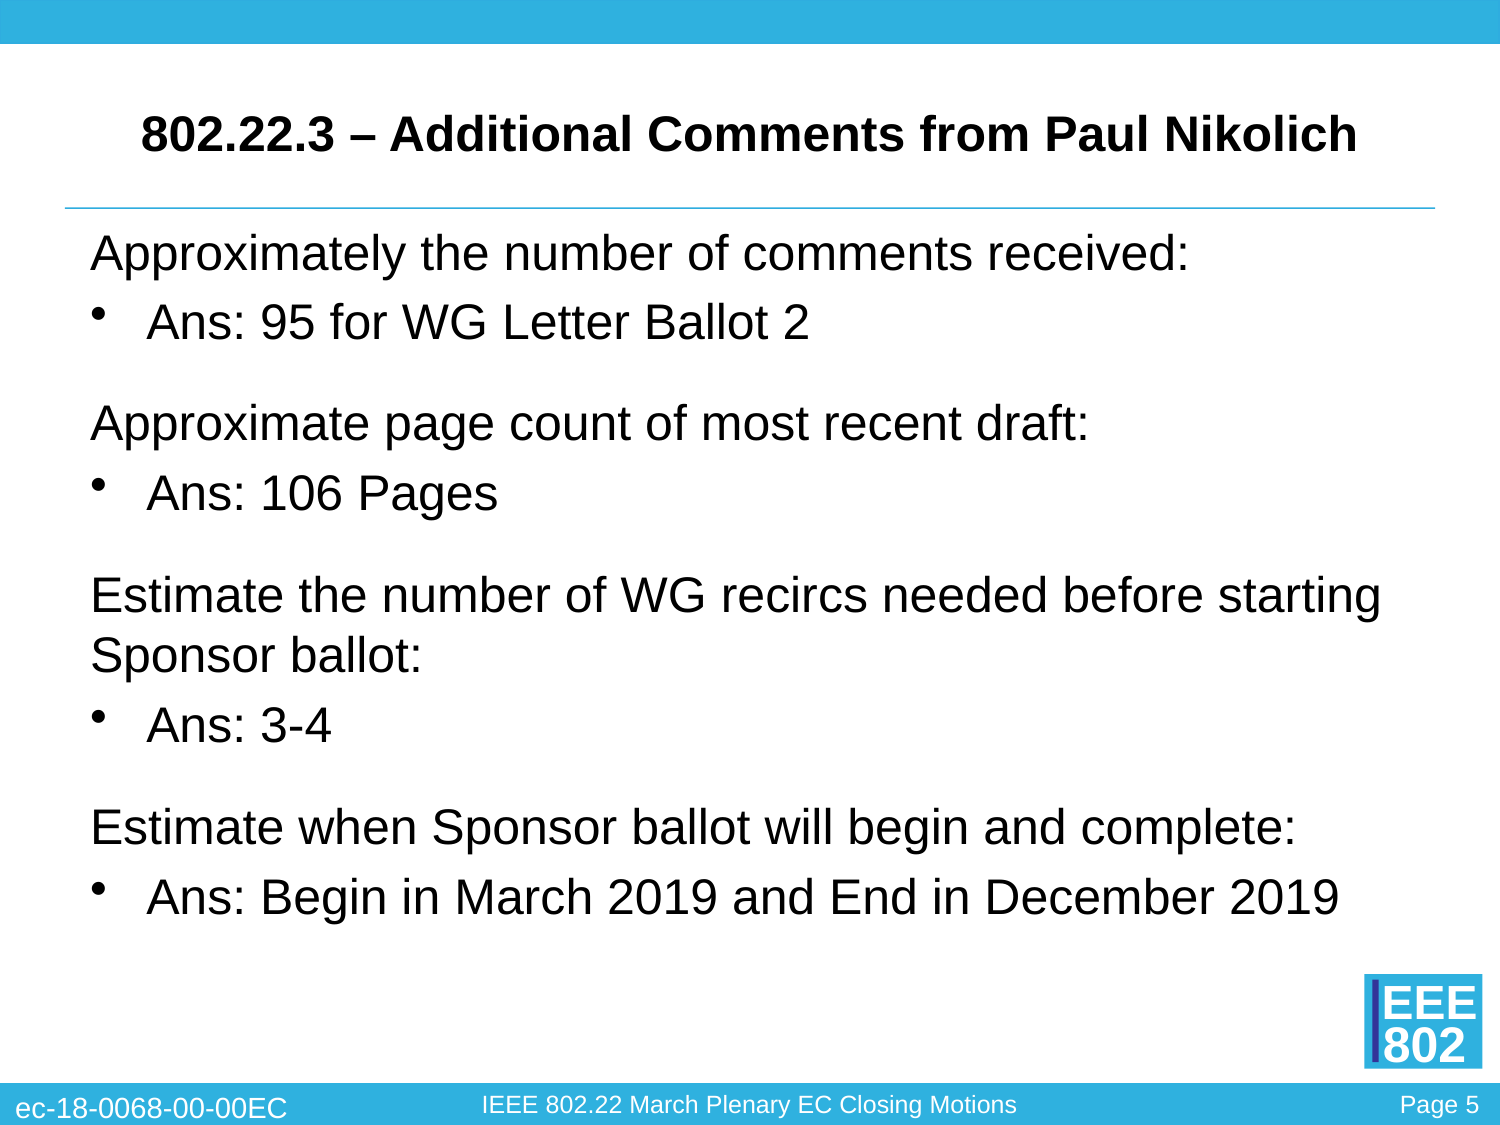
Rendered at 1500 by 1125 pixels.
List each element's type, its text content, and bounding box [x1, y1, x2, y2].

list Approximately the number of comments received: Ans: 95 for WG Letter Ballot 2 Approximate page count of most recent draft: Ans: 106 Pages Estimate the number of WG recircs needed before starting Sponsor ballot: Ans: 3-4 Estimate when Sponsor ballot will begin and complete: Ans: Begin in March 2019 and End in December 2019 [75, 212, 1488, 1038]
text_box [638, 577, 662, 612]
title 802.22.3 – Additional Comments from Paul Nikolich [75, 66, 1425, 197]
